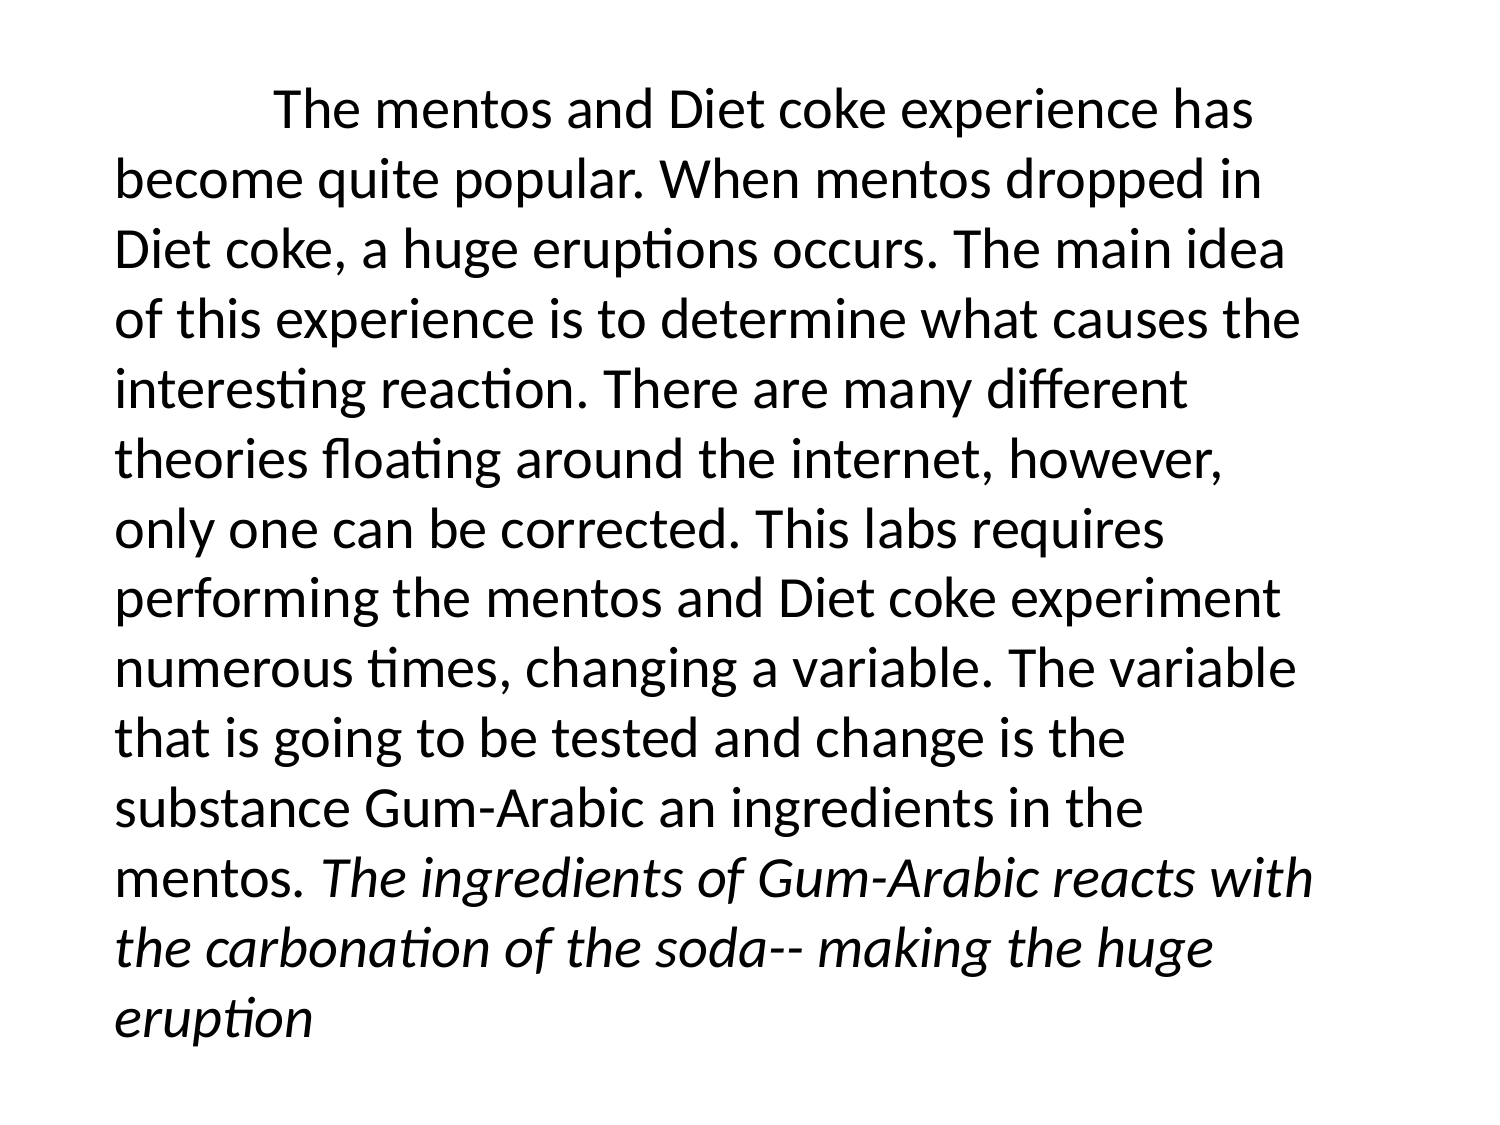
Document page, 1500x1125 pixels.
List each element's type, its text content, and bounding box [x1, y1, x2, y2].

text_box The mentos and Diet coke experience has become quite popular. When mentos dropped in Diet coke, a huge eruptions occurs. The main idea of this experience is to determine what causes the interesting reaction. There are many different theories floating around the internet, however, only one can be corrected. This labs requires performing the mentos and Diet coke experiment numerous times, changing a variable. The variable that is going to be tested and change is the substance Gum-Arabic an ingredients in the mentos. The ingredients of Gum-Arabic reacts with the carbonation of the soda-- making the huge eruption [99, 62, 1350, 1057]
